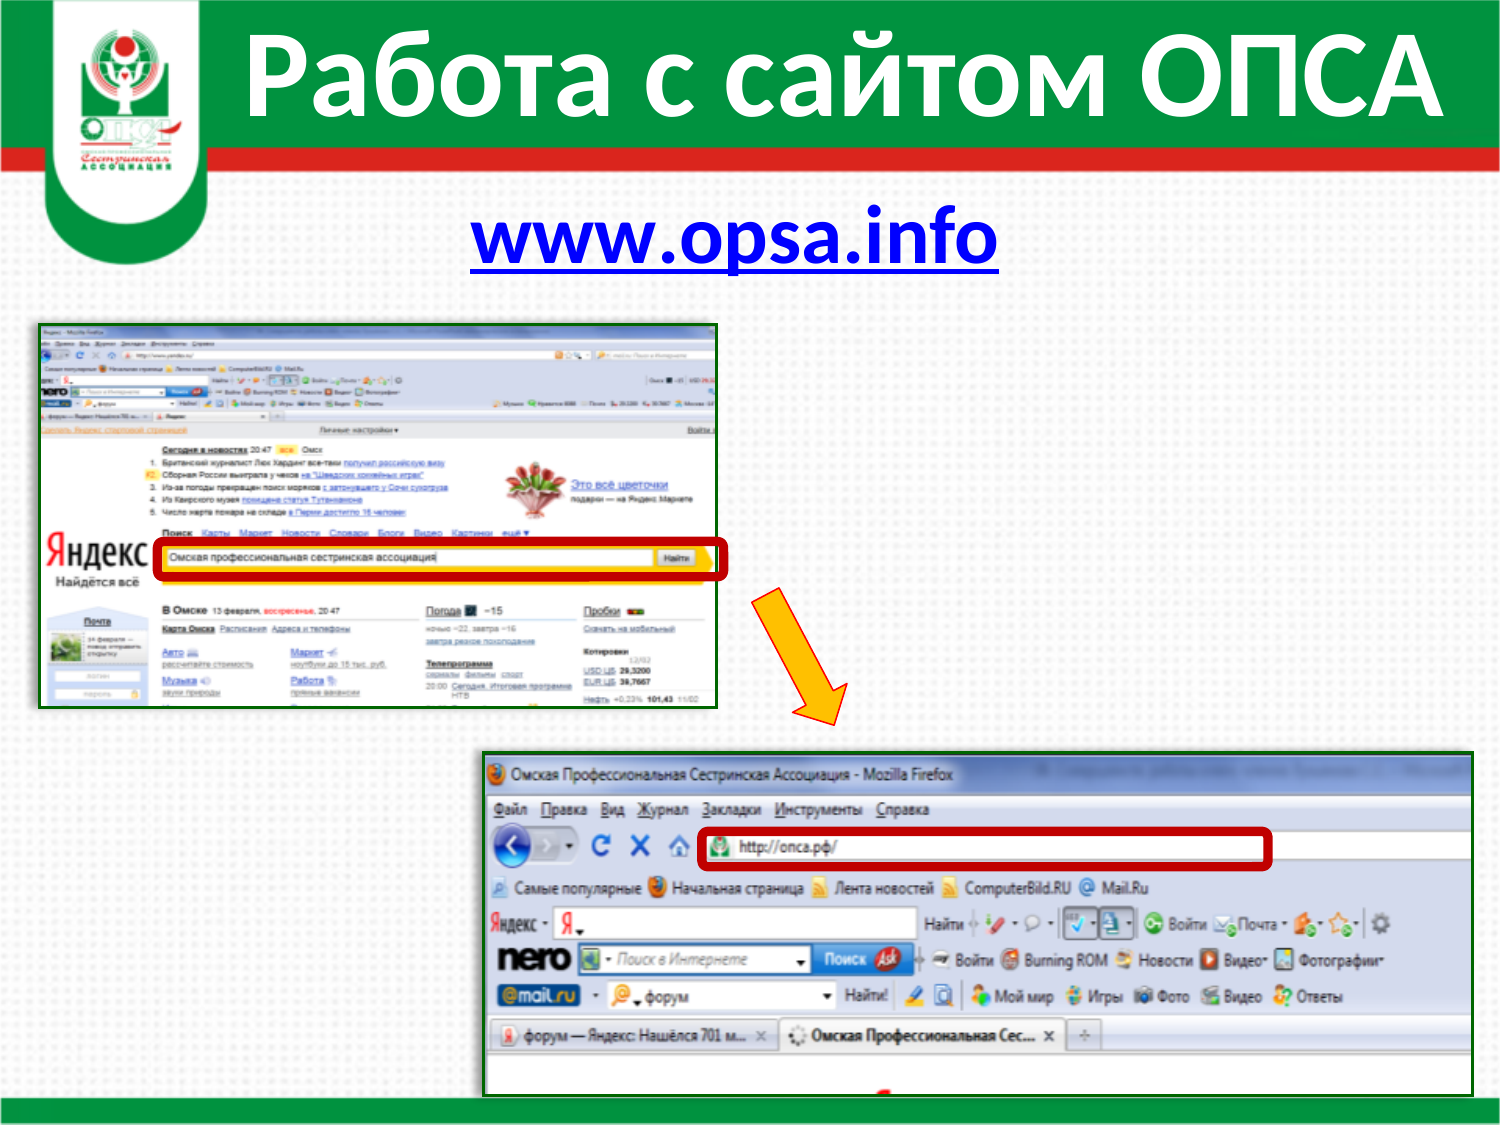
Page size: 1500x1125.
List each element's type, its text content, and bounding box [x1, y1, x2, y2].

text_box [719, 539, 726, 579]
text_box [749, 585, 849, 728]
picture [0, 0, 1500, 1125]
text_box Работа с сайтом ОПСА [206, 0, 1483, 149]
text_box www.opsa.info [455, 172, 1015, 288]
